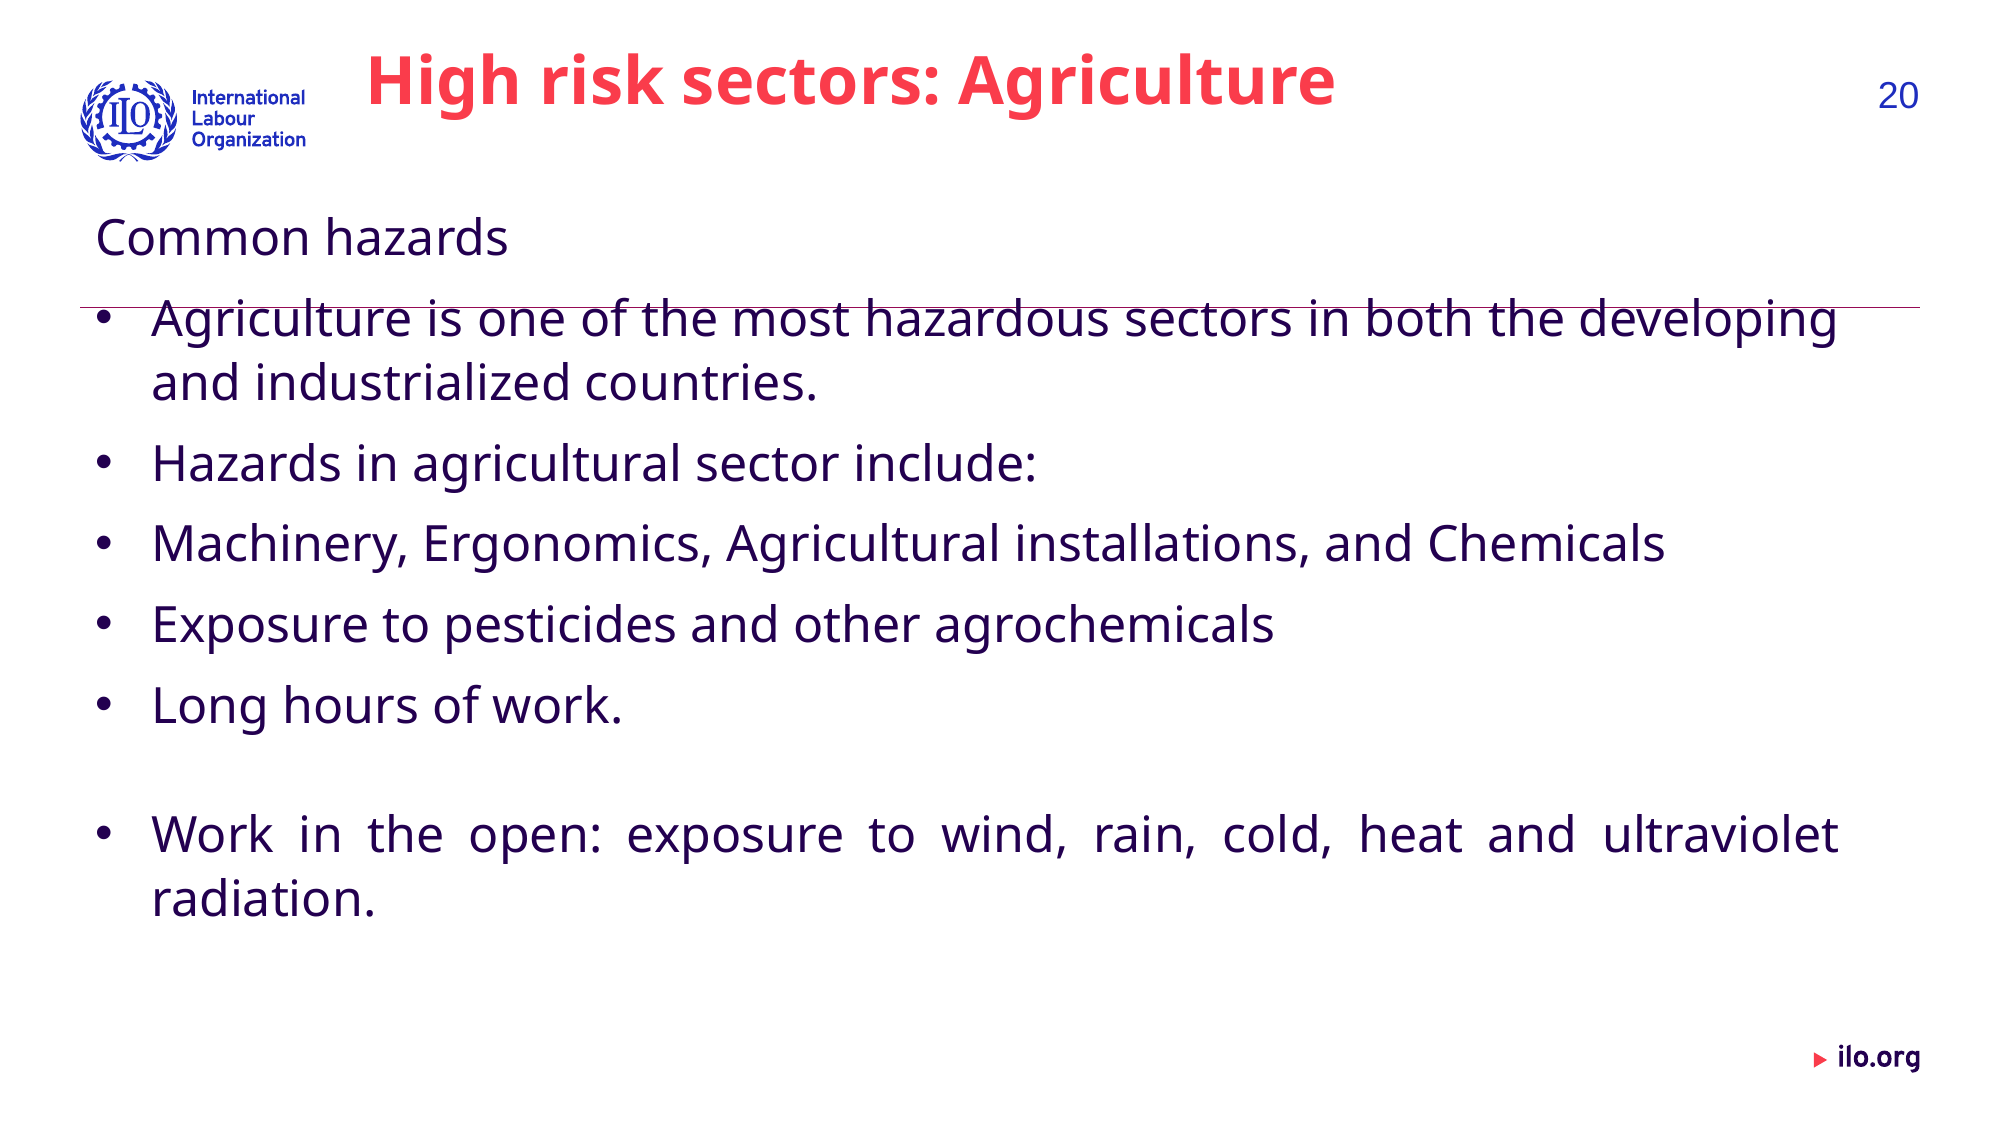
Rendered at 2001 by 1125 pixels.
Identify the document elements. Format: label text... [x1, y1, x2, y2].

text_box High risk sectors: Agriculture [350, 30, 1698, 125]
slide_number 20 [1830, 70, 1920, 119]
text_box Common hazards Agriculture is one of the most hazardous sectors in both the developing and industrialized countries. Hazards in agricultural sector include: Machinery, Ergonomics, Agricultural installations, and Chemicals Exposure to pesticides and other agrochemicals Long hours of work. Work in the open: exposure to wind, rain, cold, heat and ultraviolet radiation. [80, 193, 1856, 1096]
